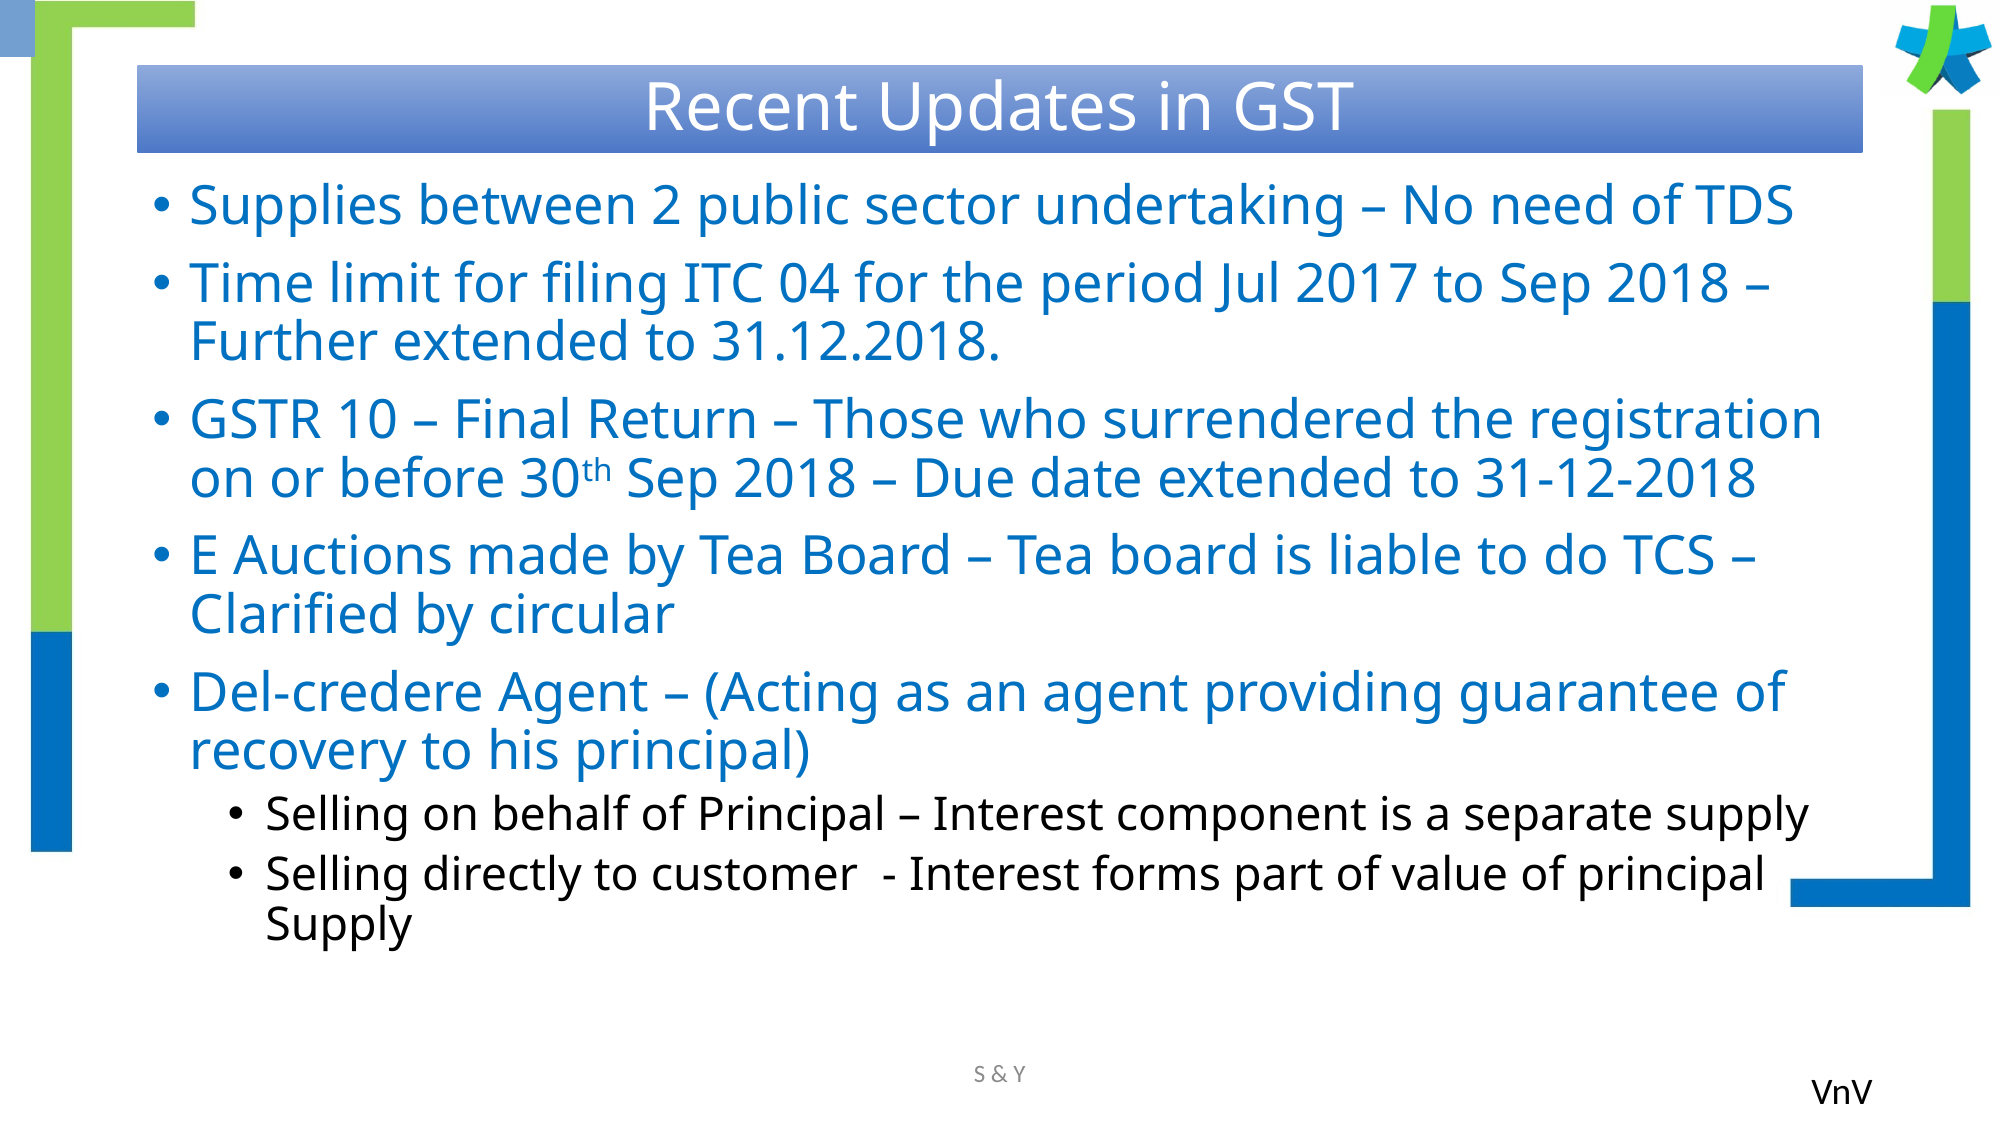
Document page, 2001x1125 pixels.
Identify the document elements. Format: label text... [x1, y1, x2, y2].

footer S & Y [662, 1042, 1338, 1103]
list Supplies between 2 public sector undertaking – No need of TDS Time limit for filing ITC 04 for the period Jul 2017 to Sep 2018 – Further extended to 31.12.2018. GSTR 10 – Final Return – Those who surrendered the registration on or before 30th Sep 2018 – Due date extended to 31-12-2018 E Auctions made by Tea Board – Tea board is liable to do TCS – Clarified by circular Del-credere Agent – (Acting as an agent providing guarantee of recovery to his principal) Selling on behalf of Principal – Interest component is a separate supply Selling directly to customer - Interest forms part of value of principal Supply [137, 170, 1863, 1014]
picture [0, 0, 2001, 1125]
title Recent Updates in GST [137, 65, 1863, 153]
